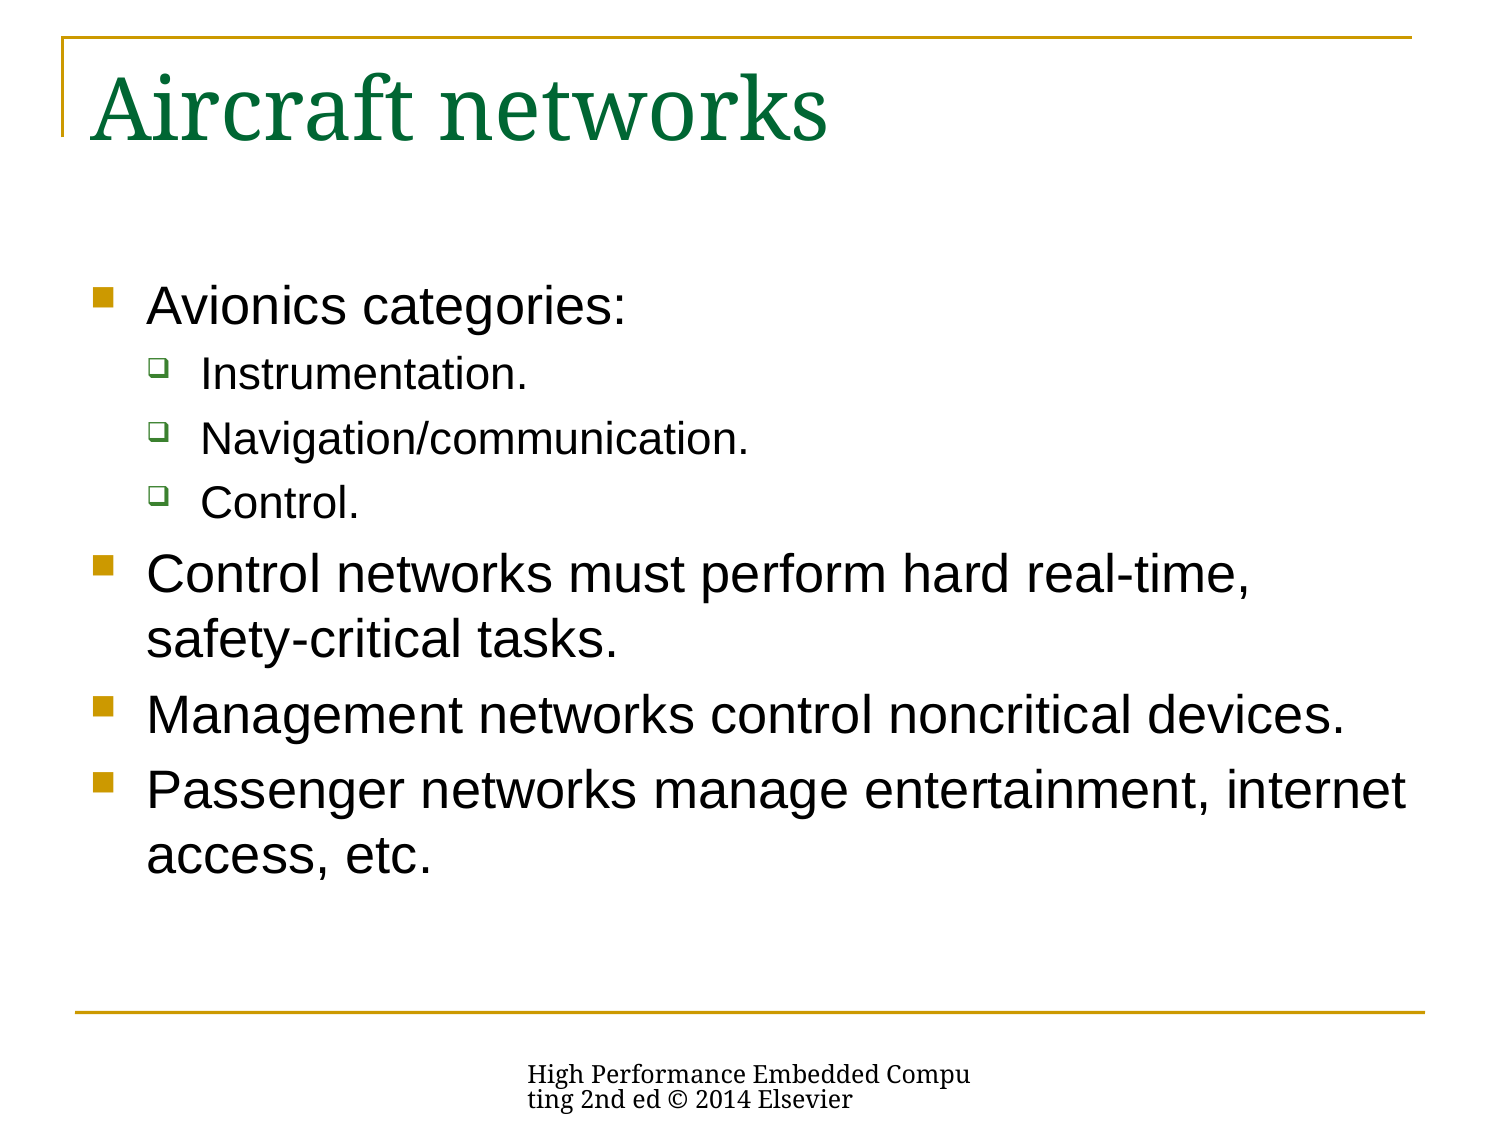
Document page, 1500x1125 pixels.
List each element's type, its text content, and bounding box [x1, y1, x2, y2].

footer High Performance Embedded Computing 2nd ed © 2014 Elsevier [512, 1025, 988, 1100]
title Aircraft networks [75, 45, 1425, 233]
list Avionics categories: Instrumentation. Navigation/communication. Control. Control networks must perform hard real-time, safety-critical tasks. Management networks control noncritical devices. Passenger networks manage entertainment, internet access, etc. [75, 262, 1425, 1006]
